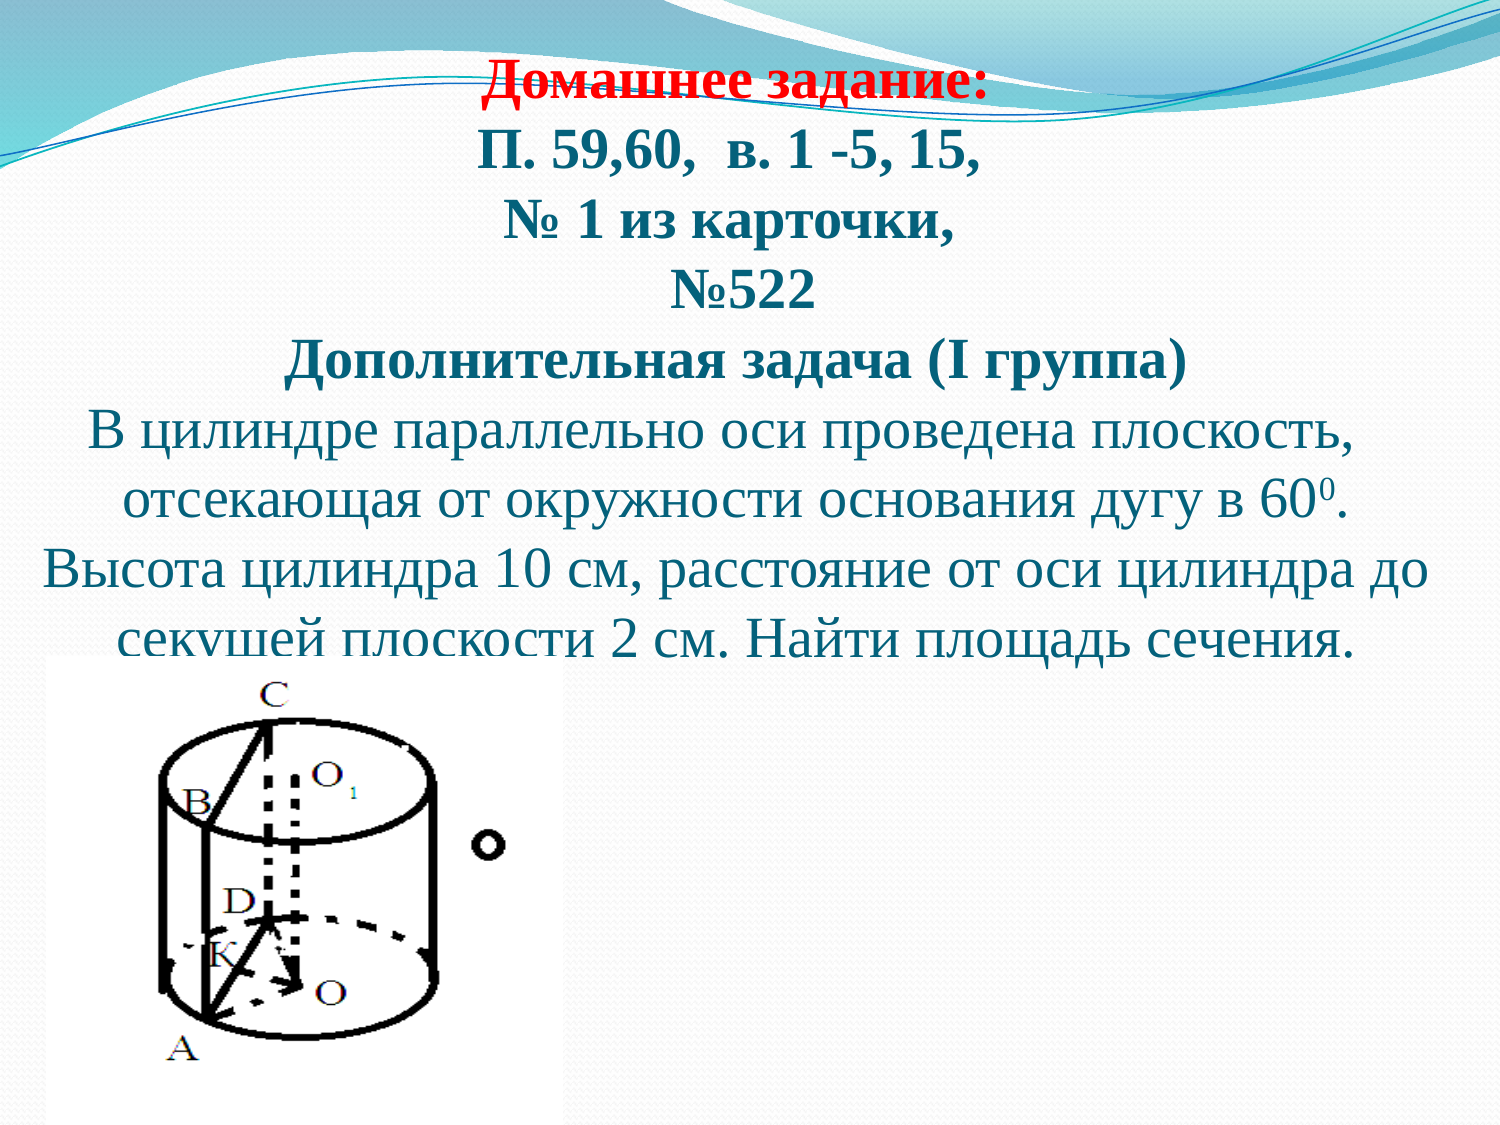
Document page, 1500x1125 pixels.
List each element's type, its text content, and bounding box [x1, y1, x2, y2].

title Домашнее задание: П. 59,60, в. 1 -5, 15, № 1 из карточки, №522 Дополнительная задача (I группа) В цилиндре параллельно оси проведена плоскость, отсекающая от окружности основания дугу в 600. Высота цилиндра 10 см, расстояние от оси цилиндра до секущей плоскости 2 см. Найти площадь сечения. [35, 0, 1438, 879]
picture [46, 656, 563, 1125]
